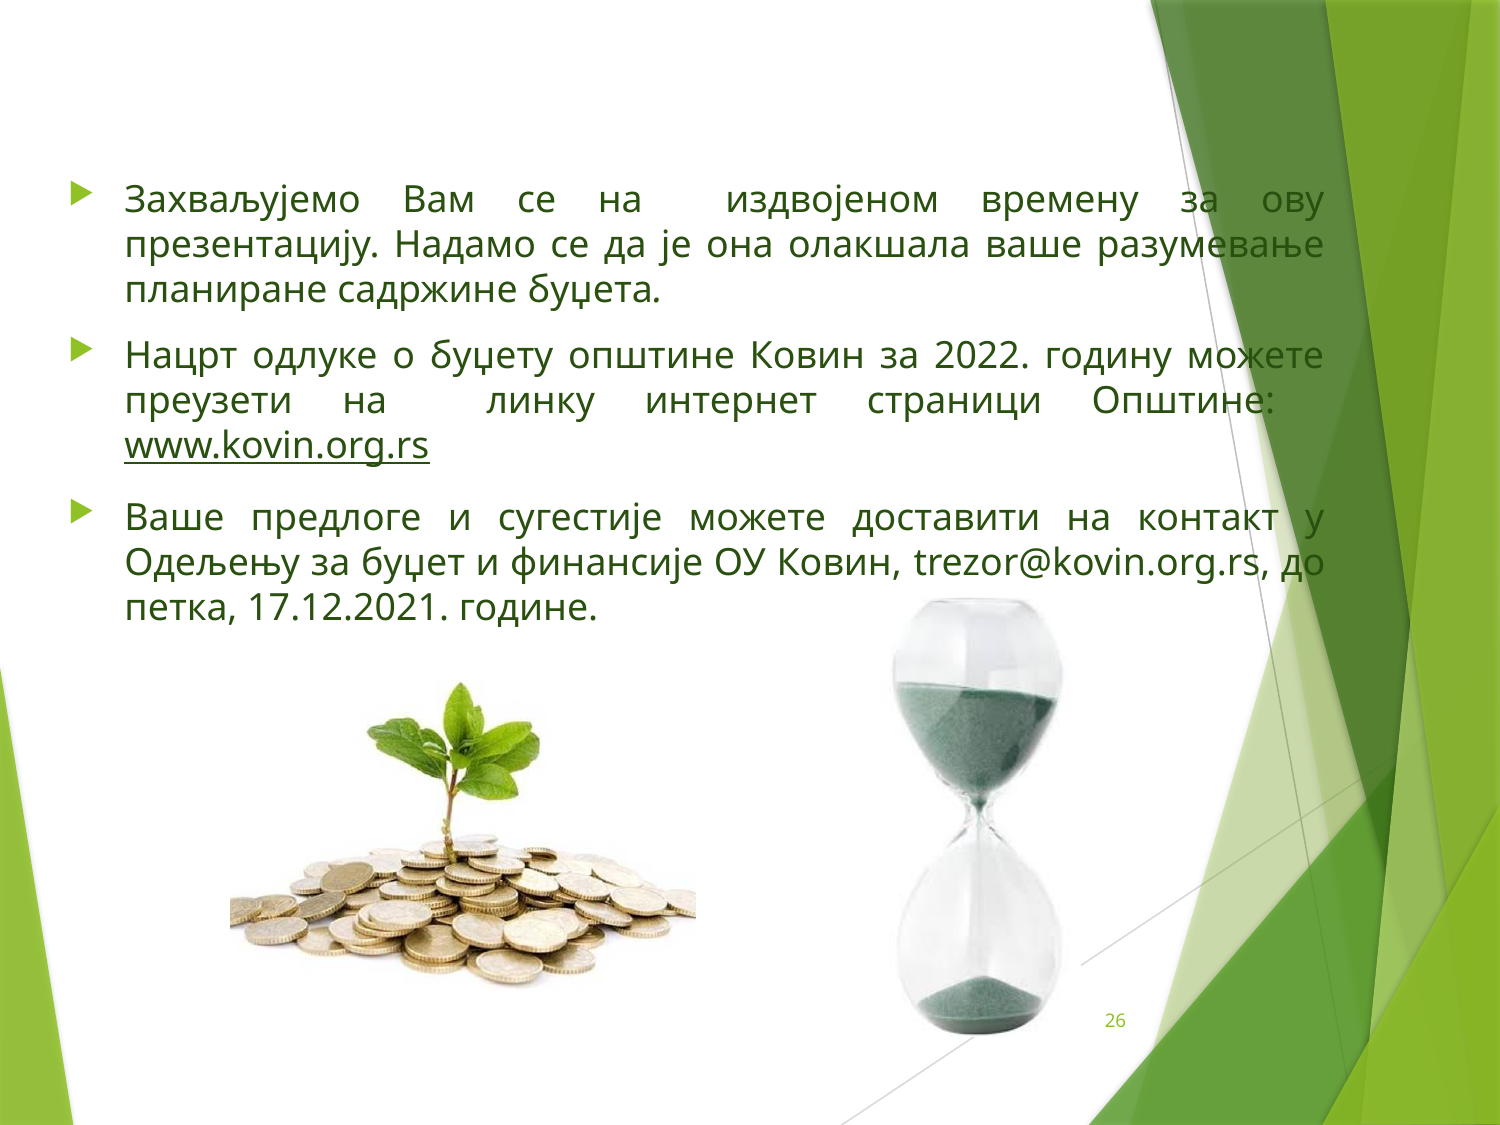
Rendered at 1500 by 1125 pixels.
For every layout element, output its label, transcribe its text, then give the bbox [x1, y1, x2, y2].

picture [229, 680, 697, 992]
slide_number 26 [1057, 991, 1142, 1051]
list Захваљујемо Вам се на издвојеном времену за ову презентацију. Надамо се да је она олакшала ваше разумевање планиране садржине буџета. Нацрт одлуке о буџету општине Ковин за 2022. годину можете преузети на линку интернет страници Општине: www.kovin.org.rs Ваше предлоге и сугестије можете доставити на контакт у Одељењу за буџет и финансије ОУ Ковин, trezor@kovin.org.rs, до петка, 17.12.2021. године. [53, 101, 1341, 1083]
picture [879, 597, 1082, 1038]
